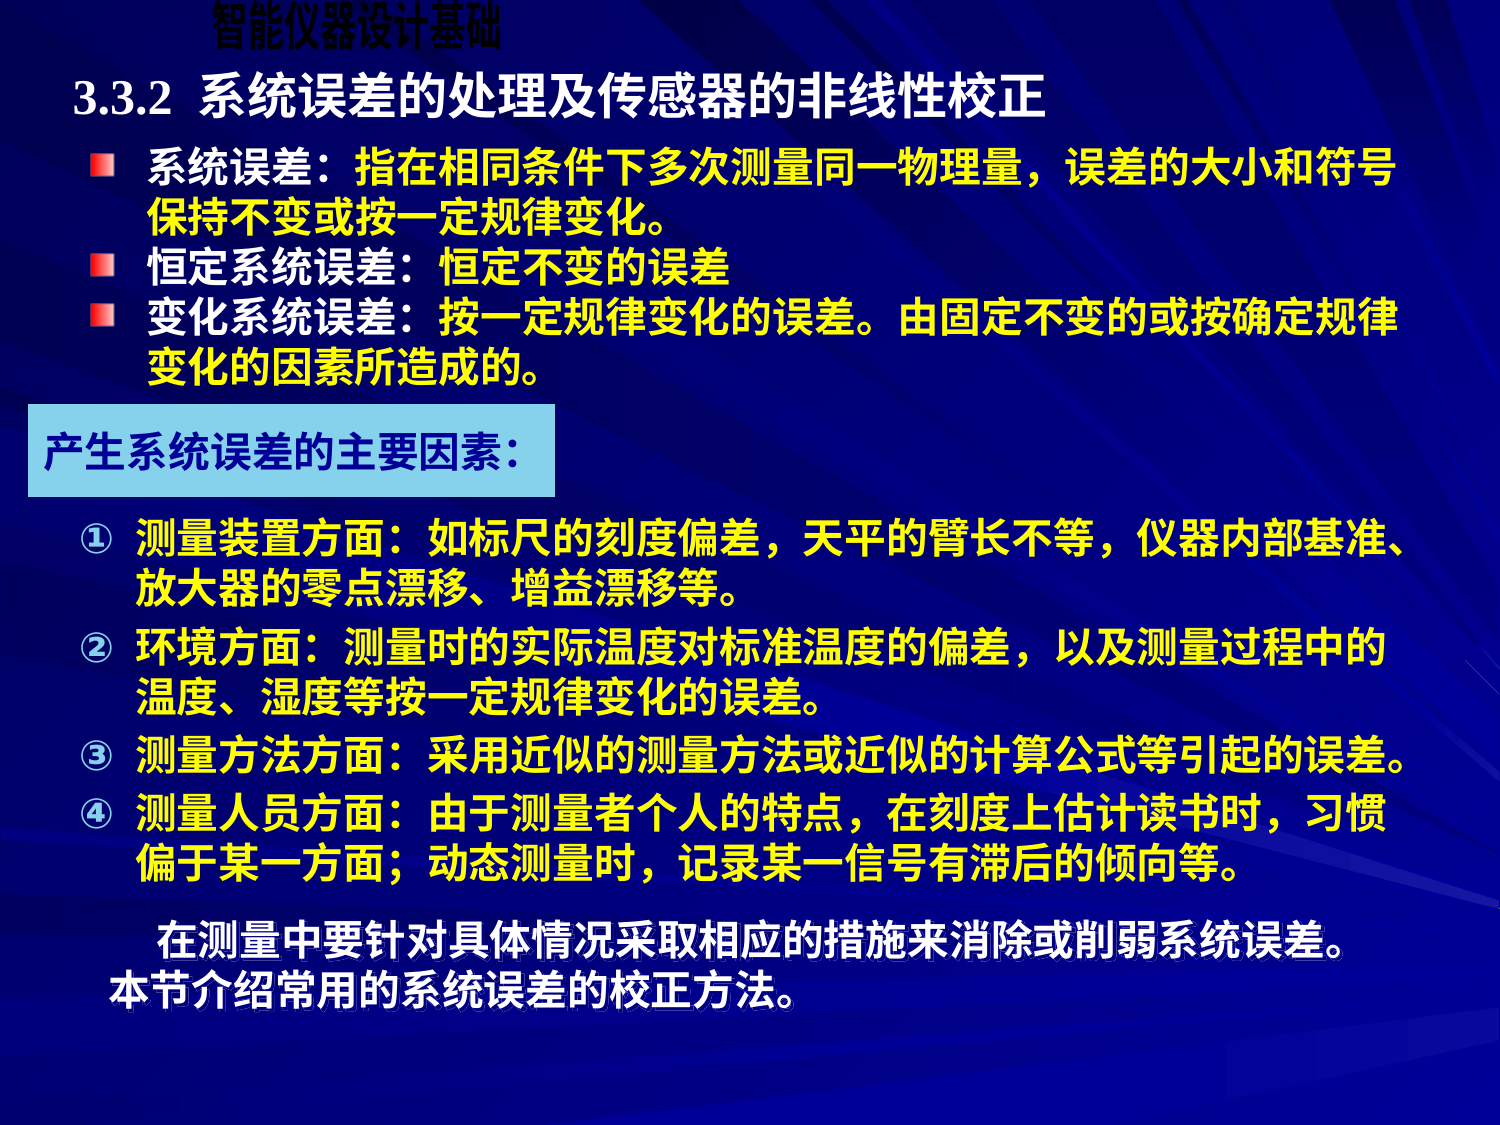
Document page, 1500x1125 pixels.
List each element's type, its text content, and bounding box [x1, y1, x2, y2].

picture [89, 252, 117, 279]
text_box 3.3.2 系统误差的处理及传感器的非线性校正 [57, 57, 1371, 133]
picture [89, 152, 117, 179]
text_box 产生系统误差的主要因素： [28, 404, 555, 497]
picture [89, 302, 117, 329]
text_box 系统误差：指在相同条件下多次测量同一物理量，误差的大小和符号保持不变或按一定规律变化。 恒定系统误差：恒定不变的误差 变化系统误差：按一定规律变化的误差。由固定不变的或按确定规律变化的因素所造成的。 [74, 132, 1425, 407]
text_box 测量装置方面：如标尺的刻度偏差，天平的臂长不等，仪器内部基准、放大器的零点漂移、增益漂移等。 环境方面：测量时的实际温度对标准温度的偏差，以及测量过程中的温度、湿度等按一定规律变化的误差。 测量方法方面：采用近似的测量方法或近似的计算公式等引起的误差。 测量人员方面：由于测量者个人的特点，在刻度上估计读书时，习惯偏于某一方面；动态测量时，记录某一信号有滞后的倾向等。 [63, 504, 1414, 1038]
text_box 在测量中要针对具体情况采取相应的措施来消除或削弱系统误差。本节介绍常用的系统误差的校正方法。 [93, 906, 1385, 1022]
